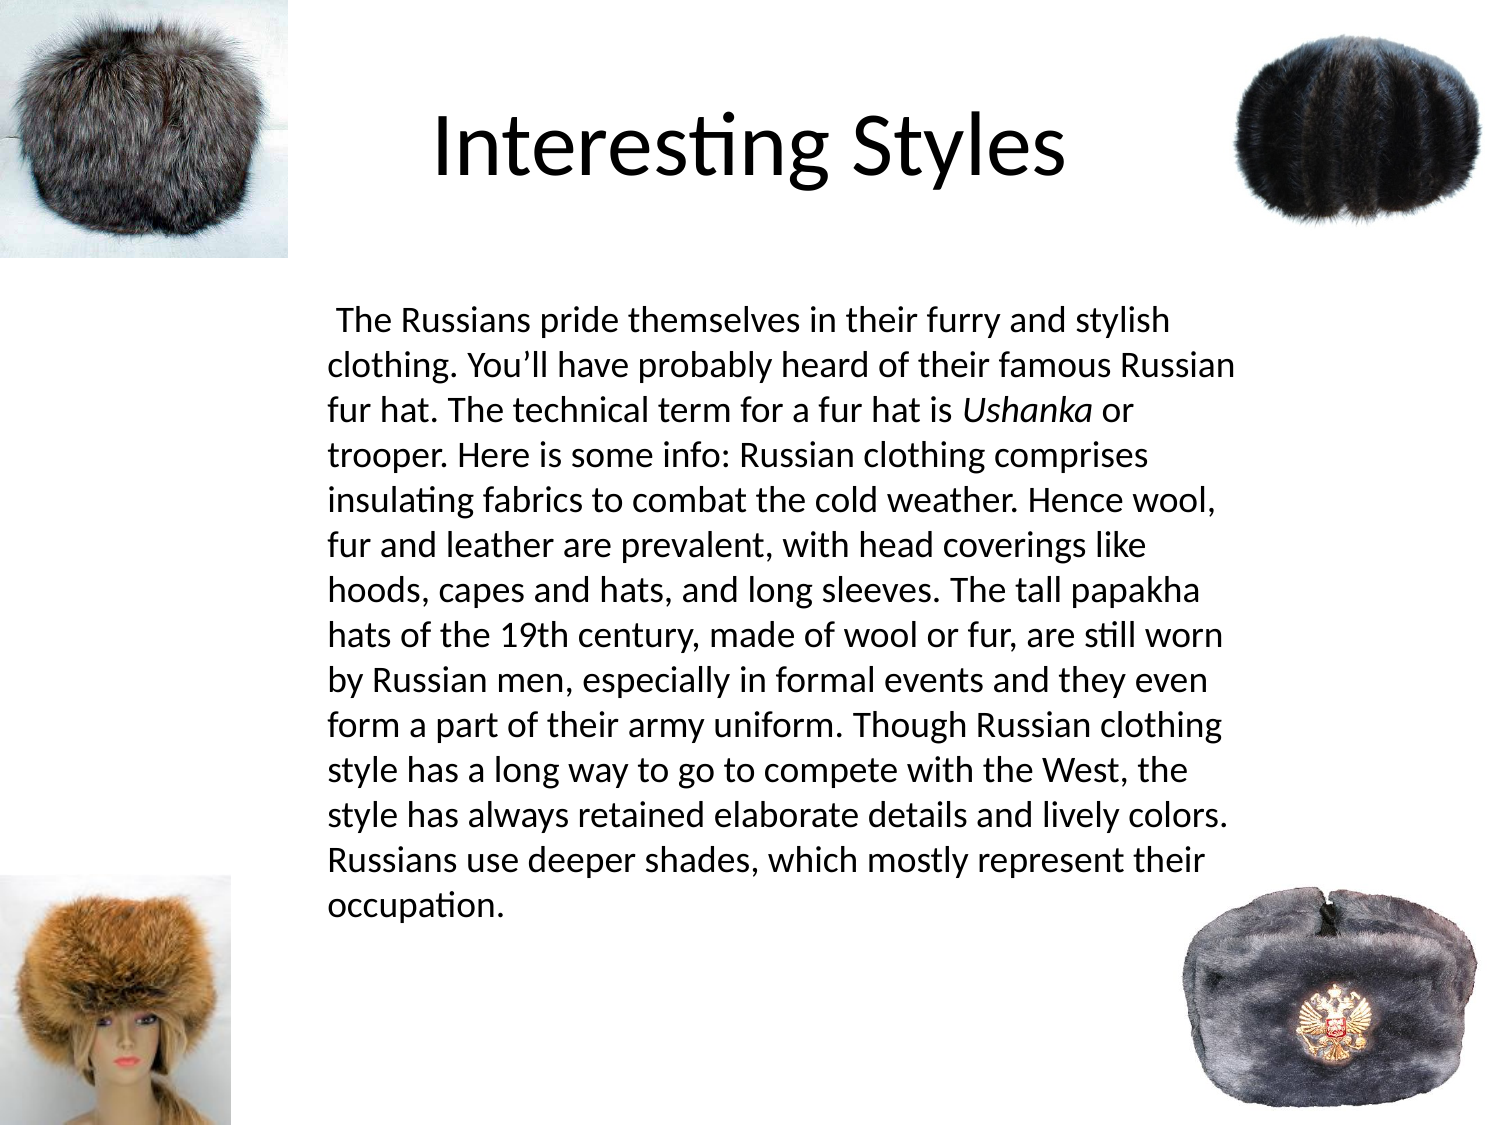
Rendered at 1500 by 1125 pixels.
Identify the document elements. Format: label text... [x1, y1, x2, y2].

picture [1162, 872, 1500, 1125]
picture [0, 874, 231, 1125]
picture [1212, 0, 1500, 288]
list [0, 0, 288, 258]
text_box The Russians pride themselves in their furry and stylish clothing. You’ll have probably heard of their famous Russian fur hat. The technical term for a fur hat is Ushanka or trooper. Here is some info: Russian clothing comprises insulating fabrics to combat the cold weather. Hence wool, fur and leather are prevalent, with head coverings like hoods, capes and hats, and long sleeves. The tall papakha hats of the 19th century, made of wool or fur, are still worn by Russian men, especially in formal events and they even form a part of their army uniform. Though Russian clothing style has a long way to go to compete with the West, the style has always retained elaborate details and lively colors. Russians use deeper shades, which mostly represent their occupation. [312, 287, 1263, 933]
title Interesting Styles [291, 45, 1207, 233]
